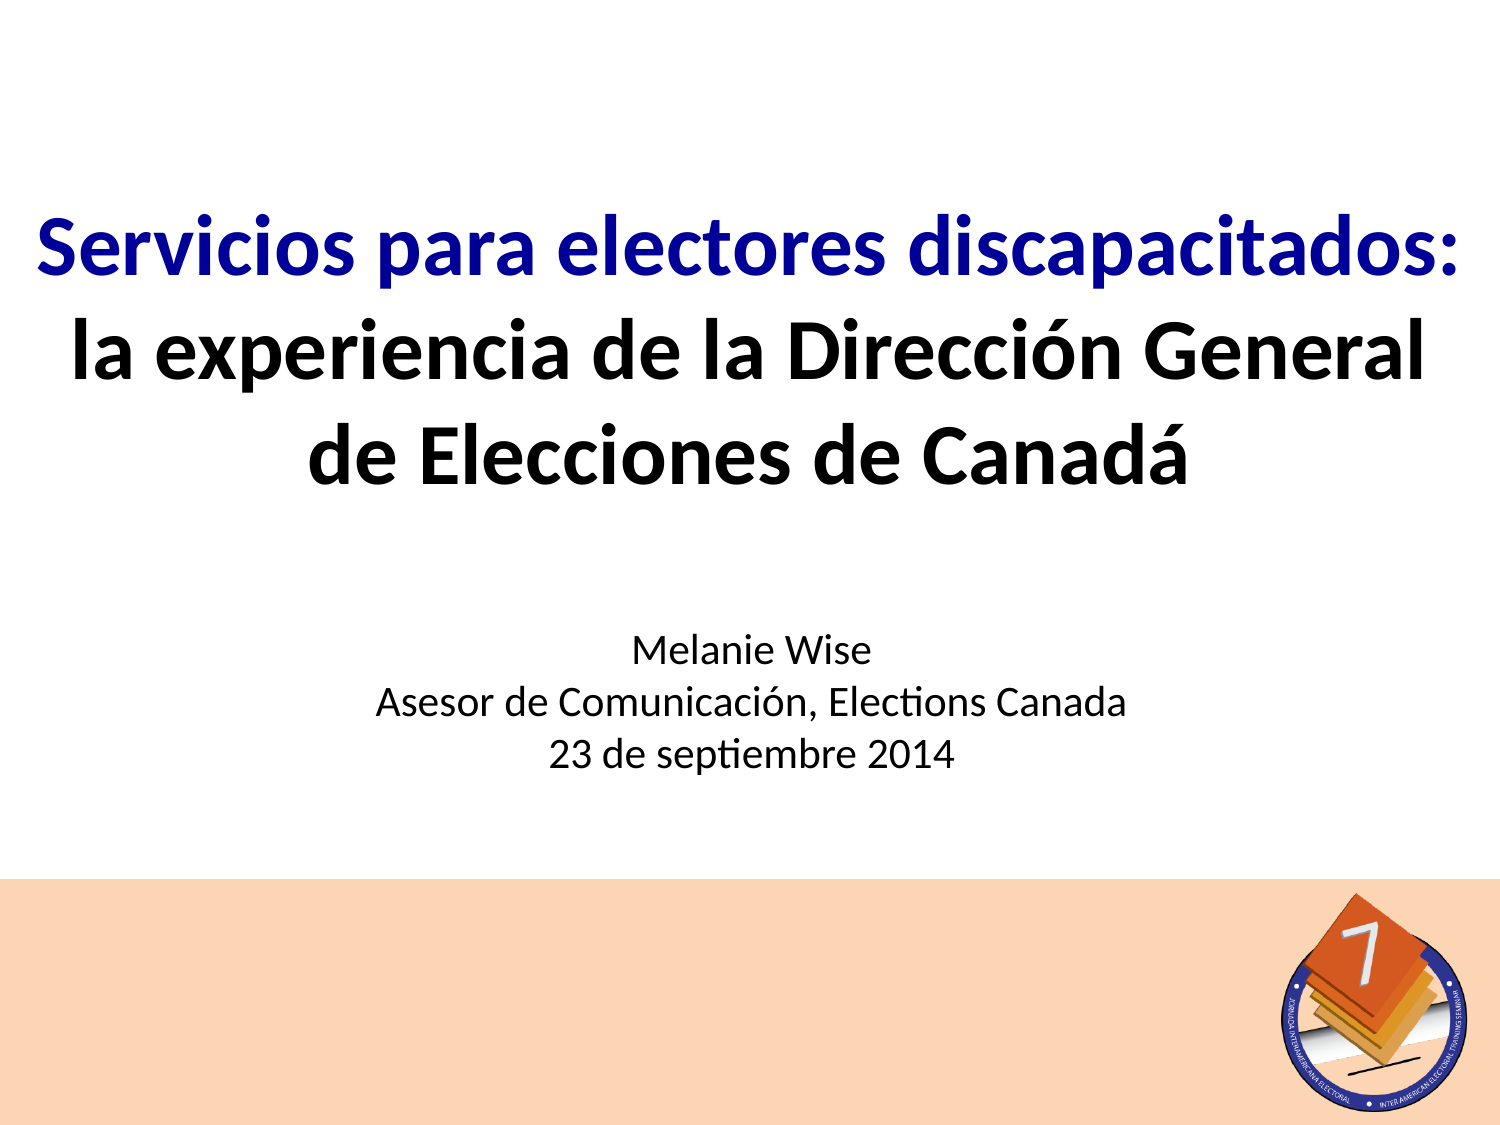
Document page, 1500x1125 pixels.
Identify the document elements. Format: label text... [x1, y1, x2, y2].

text_box Servicios para electores discapacitados: la experiencia de la Dirección General de Elecciones de Canadá [12, 180, 1488, 513]
picture [1281, 893, 1471, 1112]
text_box [0, 879, 1500, 1125]
text_box Melanie Wise Asesor de Comunicación, Elections Canada 23 de septiembre 2014 [78, 612, 1425, 786]
